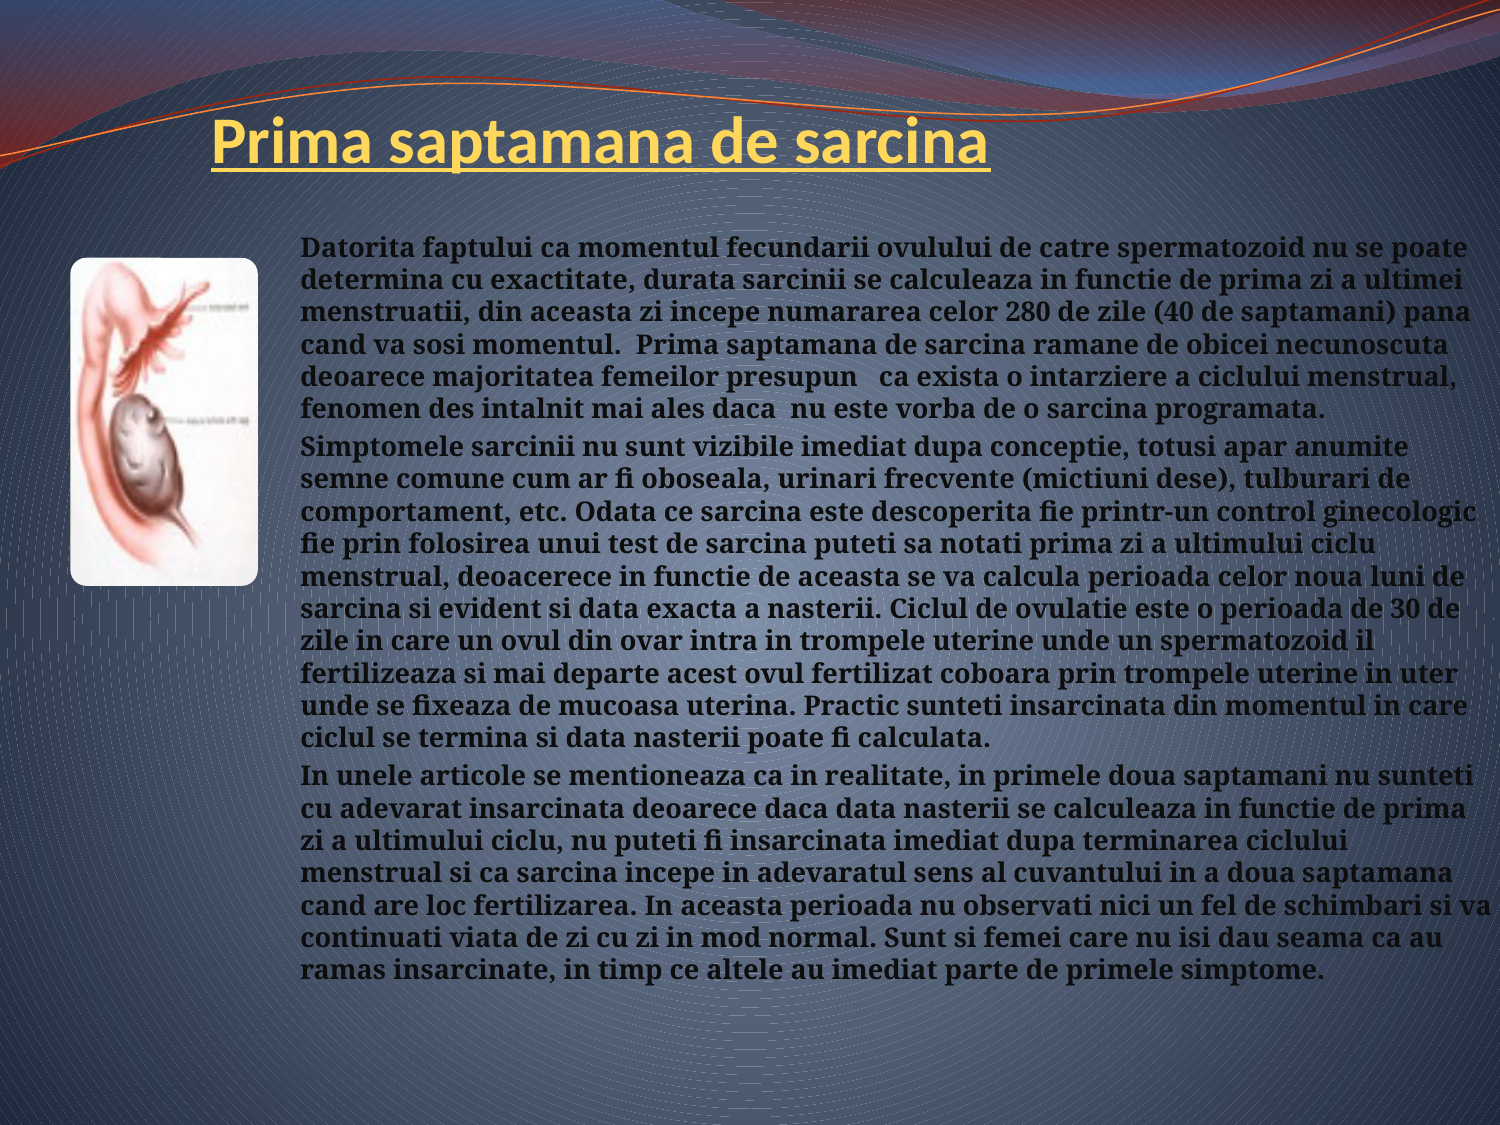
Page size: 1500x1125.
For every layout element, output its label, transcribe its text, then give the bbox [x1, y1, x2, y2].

title Prima saptamana de sarcina [210, 93, 1487, 318]
picture [70, 257, 259, 587]
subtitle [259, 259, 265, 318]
list Datorita faptului ca momentul fecundarii ovulului de catre spermatozoid nu se poate determina cu exactitate, durata sarcinii se calculeaza in functie de prima zi a ultimei menstruatii, din aceasta zi incepe numararea celor 280 de zile (40 de saptamani) pana cand va sosi momentul. Prima saptamana de sarcina ramane de obicei necunoscuta deoarece majoritatea femeilor presupun ca exista o intarziere a ciclului menstrual, fenomen des intalnit mai ales daca nu este vorba de o sarcina programata. Simptomele sarcinii nu sunt vizibile imediat dupa conceptie, totusi apar anumite semne comune cum ar fi oboseala, urinari frecvente (mictiuni dese), tulburari de comportament, etc. Odata ce sarcina este descoperita fie printr-un control ginecologic fie prin folosirea unui test de sarcina puteti sa notati prima zi a ultimului ciclu menstrual, deoacerece in functie de aceasta se va calcula perioada celor noua luni de sarcina si evident si data exacta a nasterii. Ciclul de ovulatie este o perioada de 30 de zile in care un ovul din ovar intra in trompele uterine unde un spermatozoid il fertilizeaza si mai departe acest ovul fertilizat coboara prin trompele uterine in uter unde se fixeaza de mucoasa uterina. Practic sunteti insarcinata din momentul in care ciclul se termina si data nasterii poate fi calculata. In unele articole se mentioneaza ca in realitate, in primele doua saptamani nu sunteti cu adevarat insarcinata deoarece daca data nasterii se calculeaza in functie de prima zi a ultimului ciclu, nu puteti fi insarcinata imediat dupa terminarea ciclului menstrual si ca sarcina incepe in adevaratul sens al cuvantului in a doua saptamana cand are loc fertilizarea. In aceasta perioada nu observati nici un fel de schimbari si va continuati viata de zi cu zi in mod normal. Sunt si femei care nu isi dau seama ca au ramas insarcinate, in timp ce altele au imediat parte de primele simptome. [292, 222, 1500, 1020]
